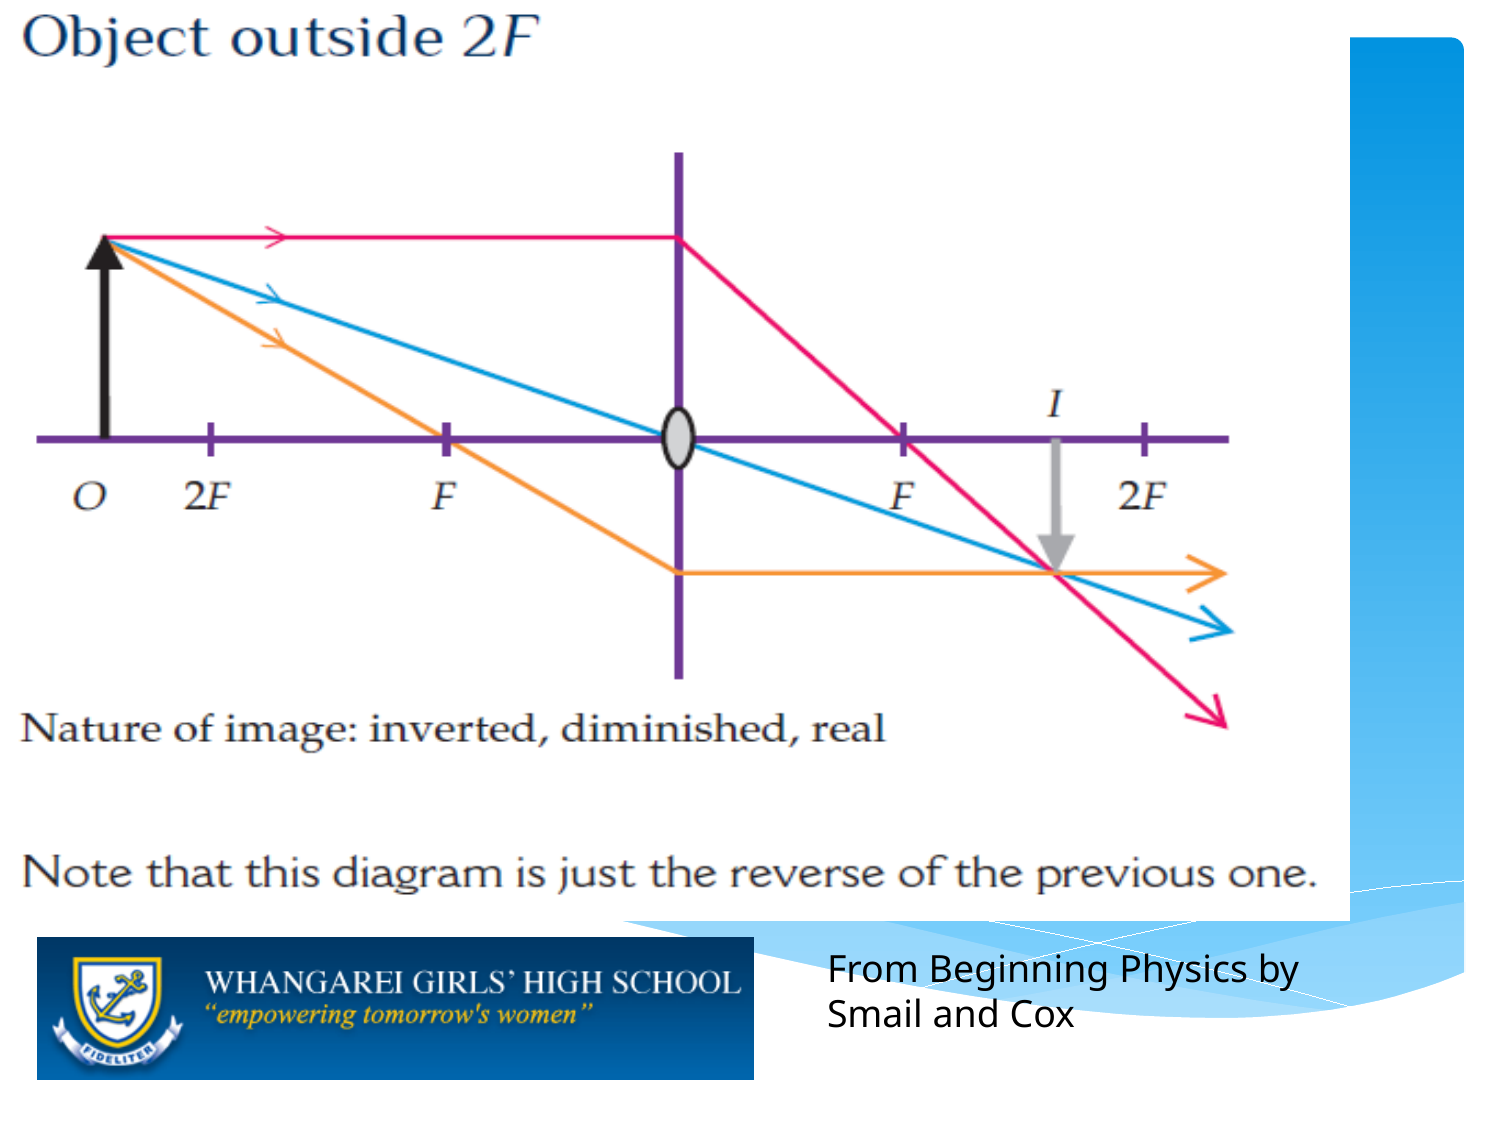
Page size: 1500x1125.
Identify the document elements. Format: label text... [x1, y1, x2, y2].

picture [37, 937, 754, 1080]
text_box From Beginning Physics by Smail and Cox [812, 937, 1350, 1043]
picture [0, 0, 1351, 922]
